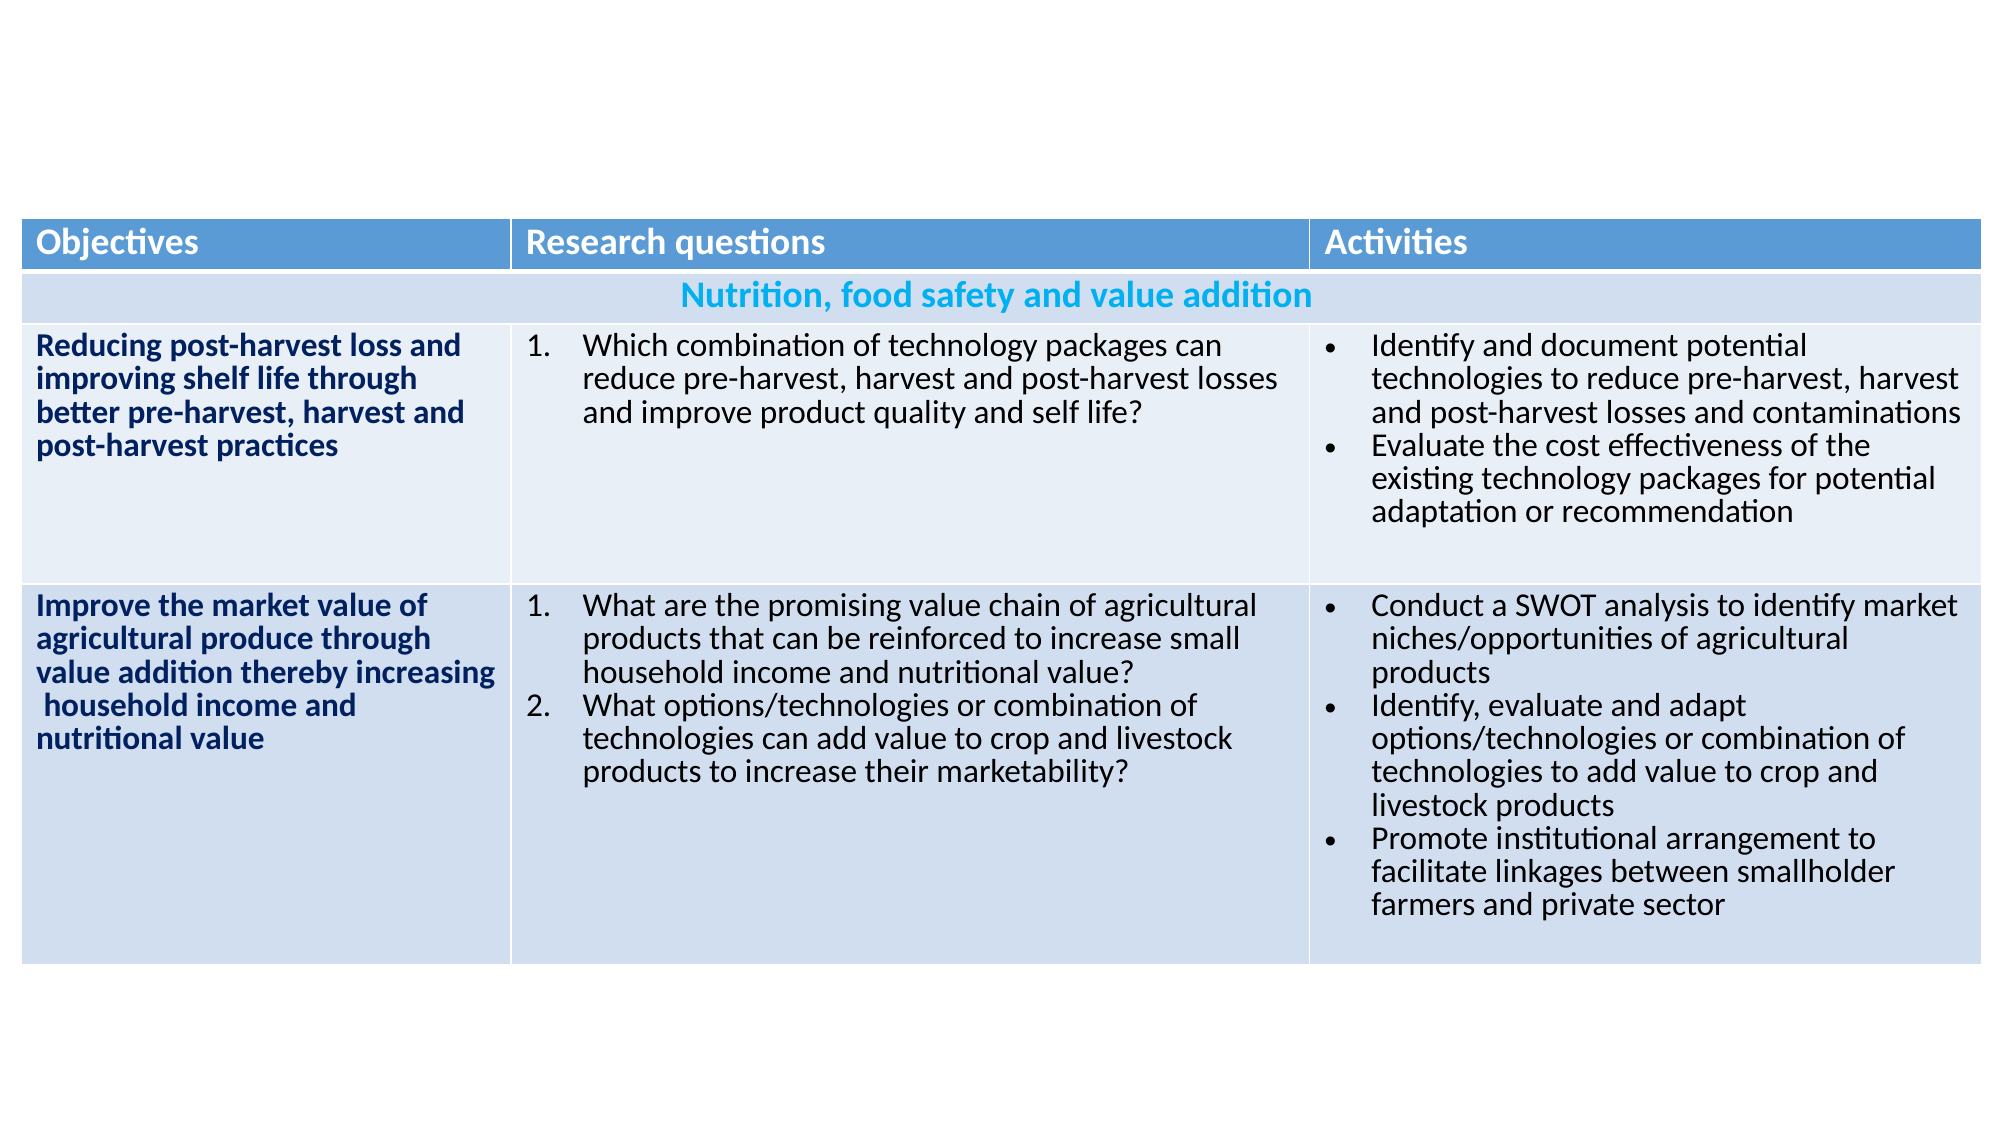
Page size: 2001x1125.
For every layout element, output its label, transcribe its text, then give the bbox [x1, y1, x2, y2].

table_cell Nutrition, food safety and value addition [22, 274, 1981, 323]
table_cell Identify and document potential technologies to reduce pre-harvest, harvest and post-harvest losses and contaminations Evaluate the cost effectiveness of the existing technology packages for potential adaptation or recommendation [1310, 325, 1981, 583]
table_cell What are the promising value chain of agricultural products that can be reinforced to increase small household income and nutritional value? What options/technologies or combination of technologies can add value to crop and livestock products to increase their marketability? [512, 585, 1309, 964]
table_header Objectives [22, 219, 510, 269]
table_header Research questions [512, 219, 1309, 269]
table_header Activities [1310, 219, 1981, 269]
table_cell Which combination of technology packages can reduce pre-harvest, harvest and post-harvest losses and improve product quality and self life? [512, 325, 1309, 583]
table_cell Reducing post-harvest loss and improving shelf life through better pre-harvest, harvest and post-harvest practices [22, 325, 510, 583]
table_cell Conduct a SWOT analysis to identify market niches/opportunities of agricultural products Identify, evaluate and adapt options/technologies or combination of technologies to add value to crop and livestock products Promote institutional arrangement to facilitate linkages between smallholder farmers and private sector [1310, 585, 1981, 964]
table_cell Improve the market value of agricultural produce through value addition thereby increasing household income and nutritional value [22, 585, 510, 964]
